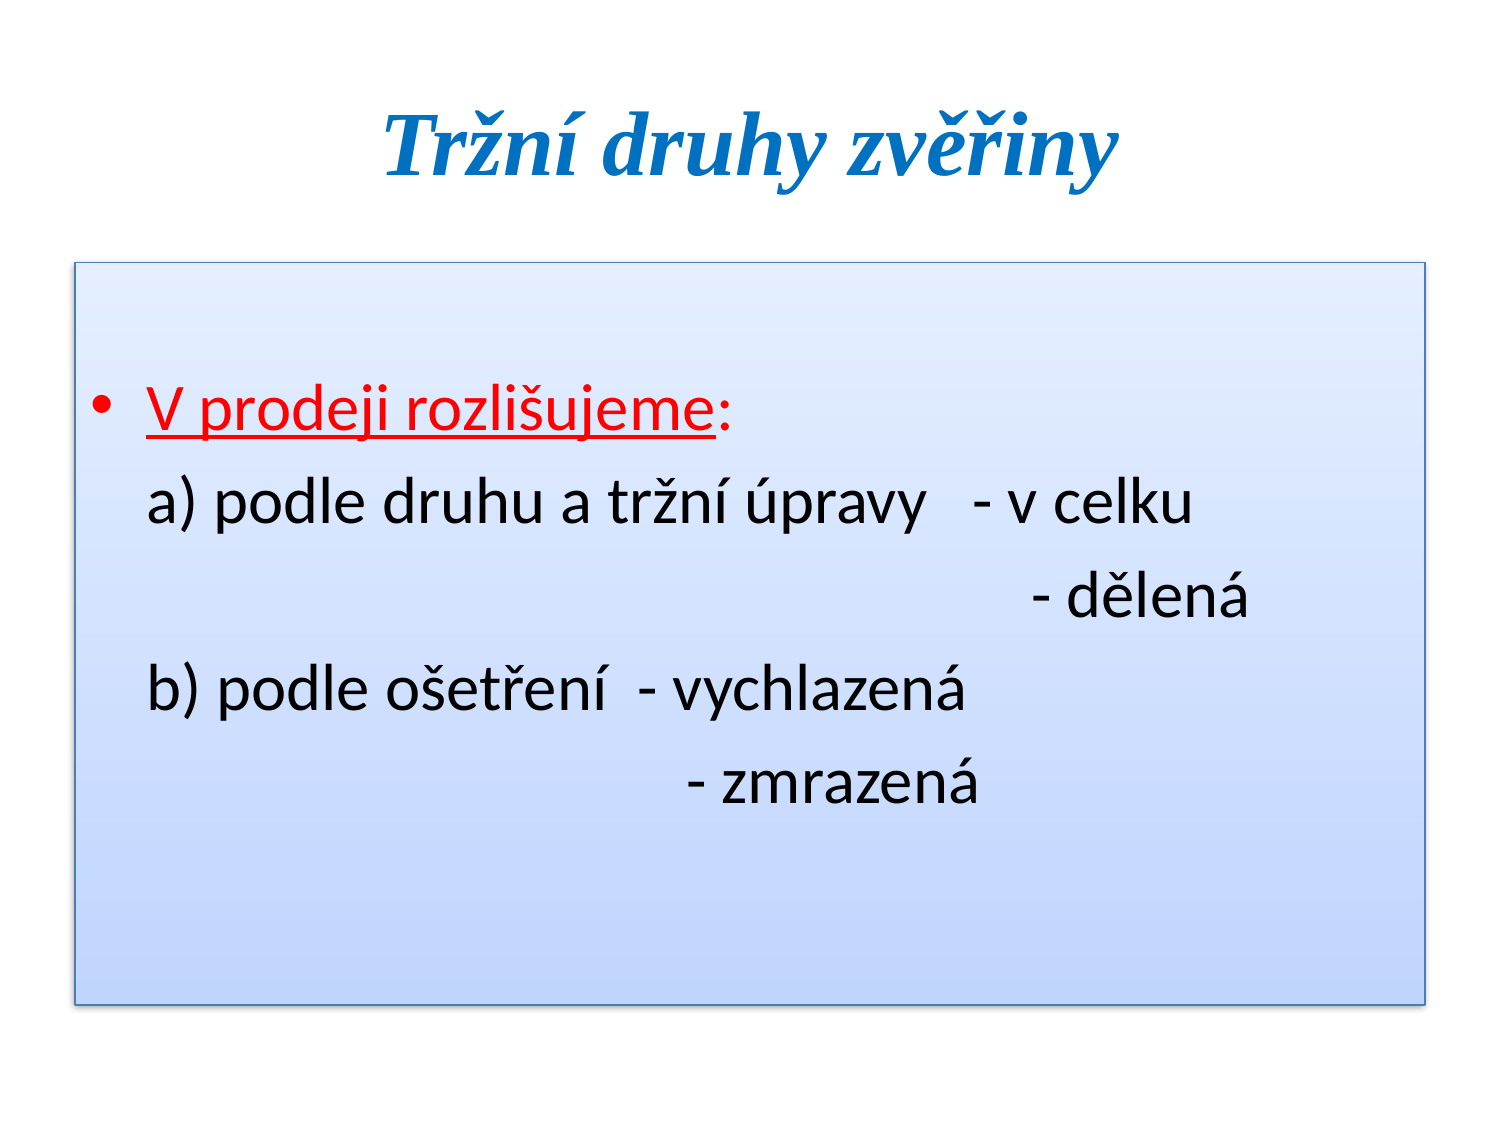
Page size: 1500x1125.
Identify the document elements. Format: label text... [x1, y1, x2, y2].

title Tržní druhy zvěřiny [75, 45, 1425, 233]
list V prodeji rozlišujeme: a) podle druhu a tržní úpravy - v celku - dělená b) podle ošetření - vychlazená - zmrazená [74, 262, 1426, 1006]
